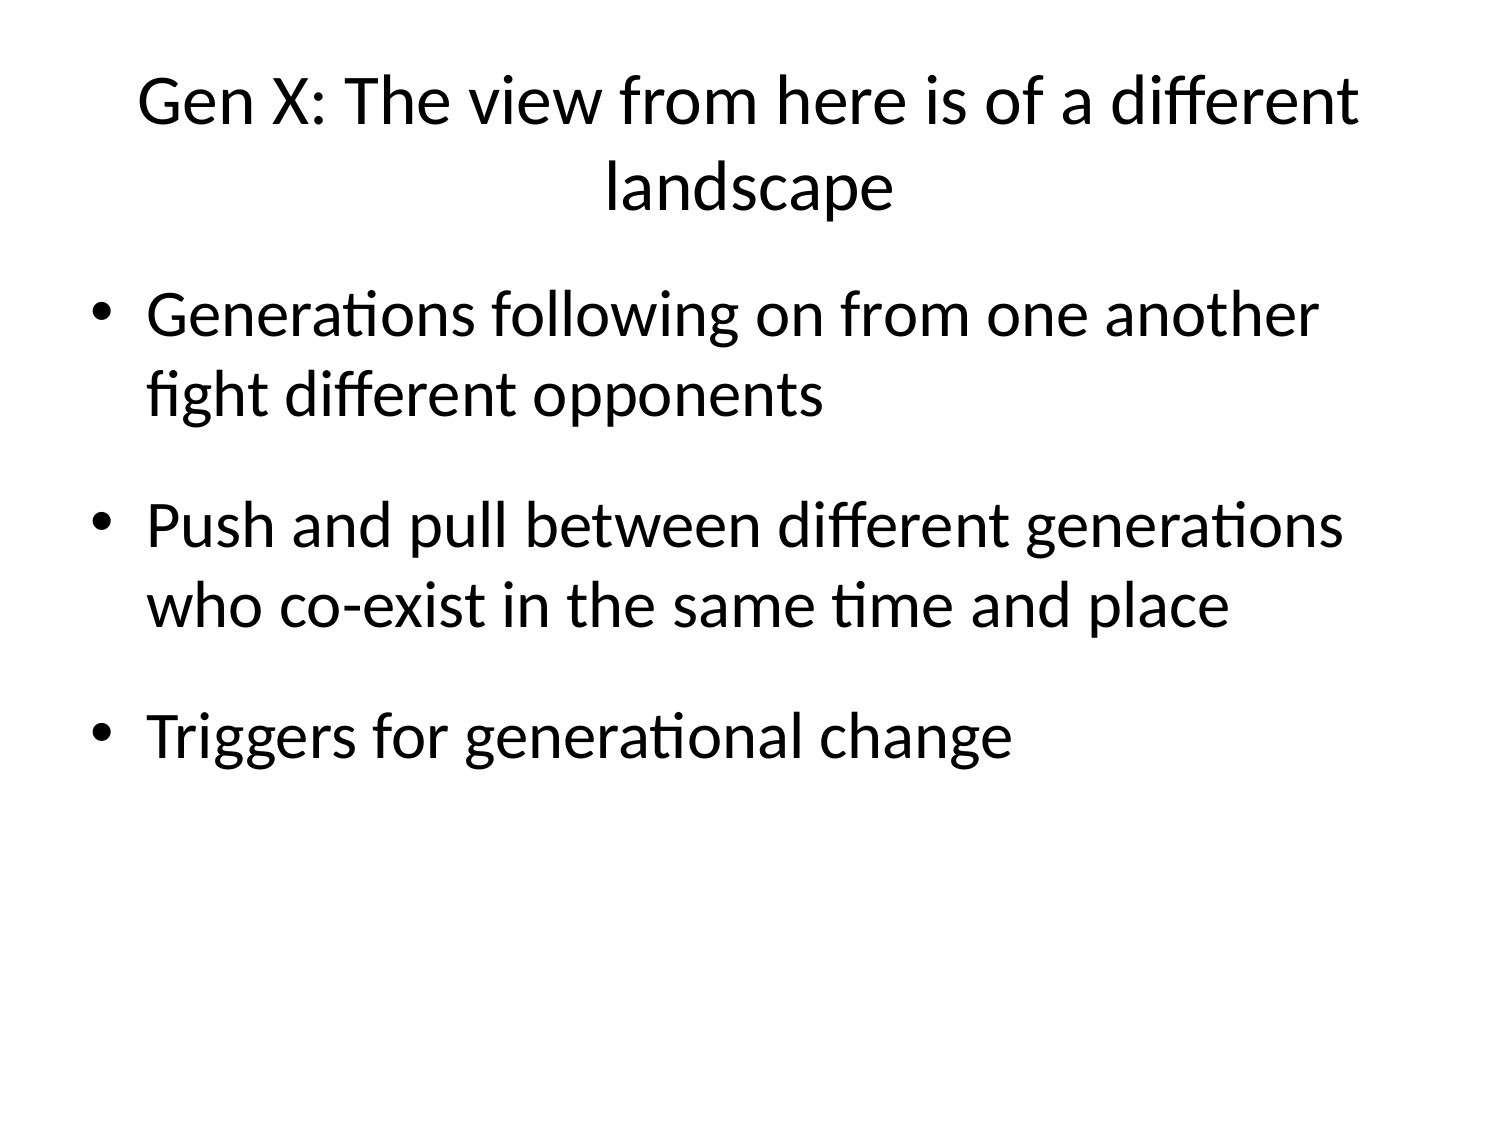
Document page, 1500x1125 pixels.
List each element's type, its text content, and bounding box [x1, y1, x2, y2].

title Gen X: The view from here is of a different landscape [75, 45, 1425, 233]
list Generations following on from one another fight different opponents Push and pull between different generations who co-exist in the same time and place Triggers for generational change [75, 262, 1425, 1005]
